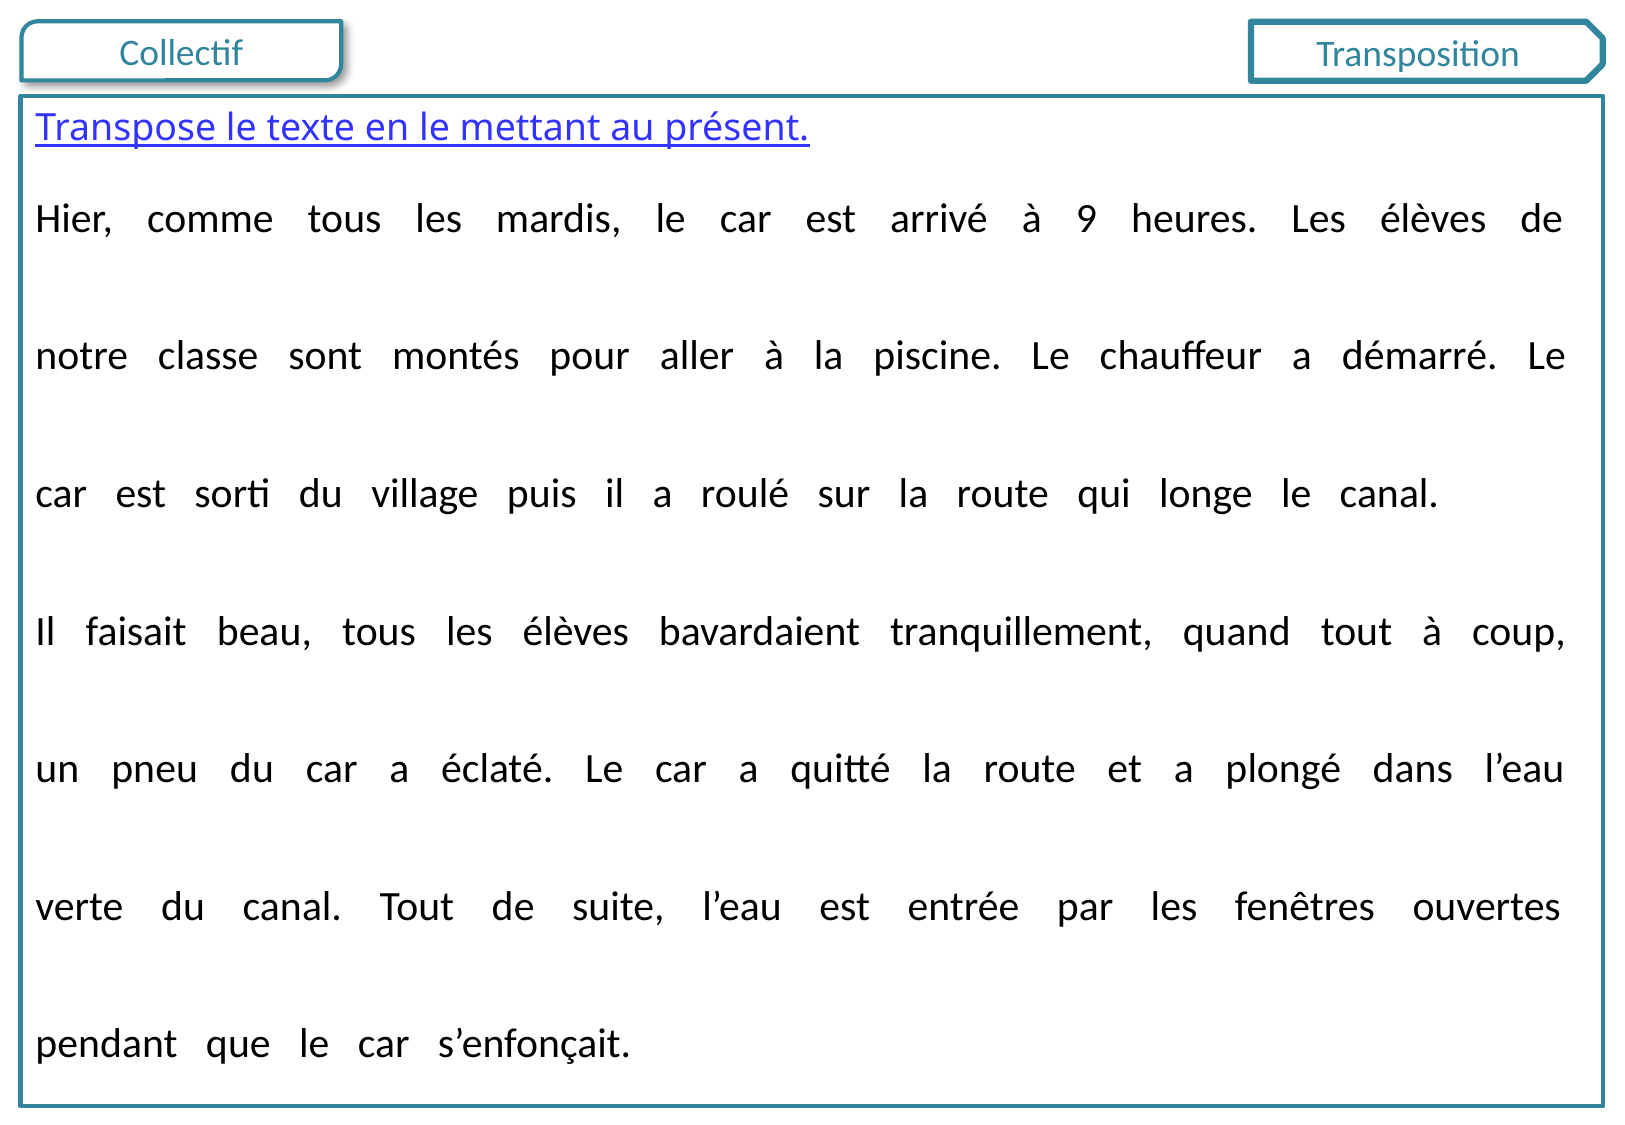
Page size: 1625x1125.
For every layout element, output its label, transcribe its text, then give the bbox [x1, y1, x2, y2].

list Transposition [1251, 21, 1585, 81]
list Hier, comme tous les mardis, le car est arrivé à 9 heures. Les élèves de notre classe sont montés pour aller à la piscine. Le chauffeur a démarré. Le car est sorti du village puis il a roulé sur la route qui longe le canal. Il faisait beau, tous les élèves bavardaient tranquillement, quand tout à coup, un pneu du car a éclaté. Le car a quitté la route et a plongé dans l’eau verte du canal. Tout de suite, l’eau est entrée par les fenêtres ouvertes pendant que le car s’enfonçait. [20, 95, 1603, 1018]
list Transpose le texte en le mettant au présent. [18, 94, 1605, 1108]
